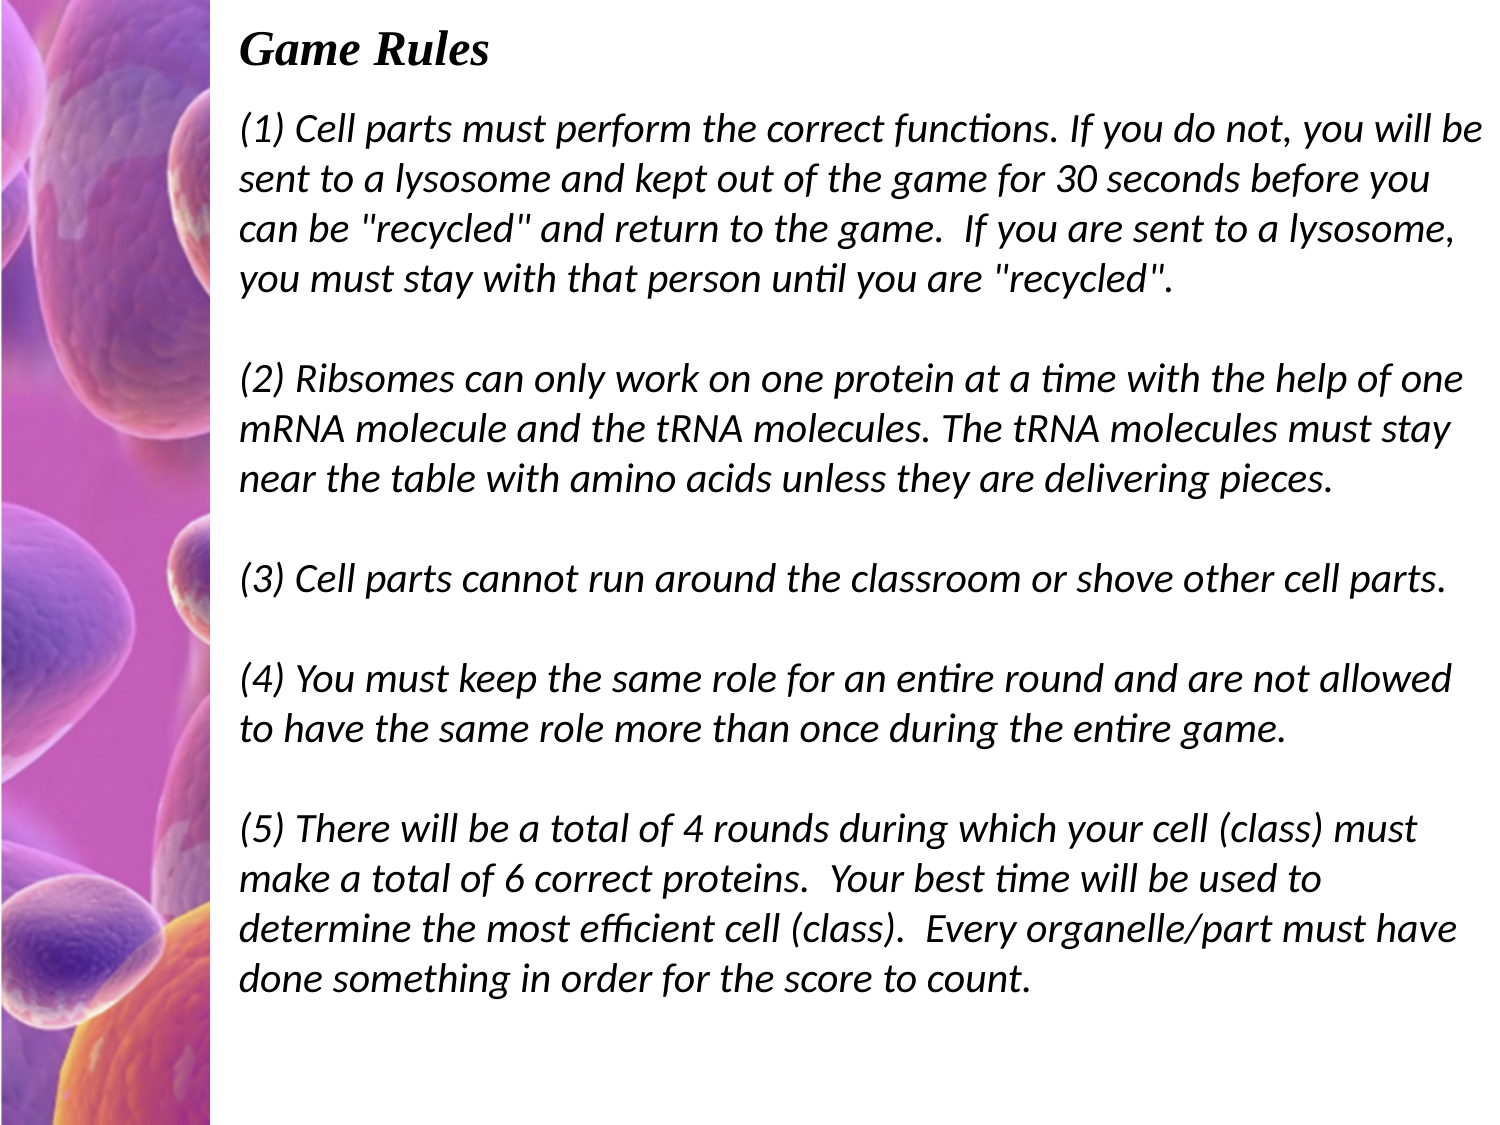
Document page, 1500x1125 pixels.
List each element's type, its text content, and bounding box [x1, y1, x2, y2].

text_box Game Rules (1) Cell parts must perform the correct functions. If you do not, you will be sent to a lysosome and kept out of the game for 30 seconds before you can be "recycled" and return to the game. If you are sent to a lysosome, you must stay with that person until you are "recycled". (2) Ribsomes can only work on one protein at a time with the help of one mRNA molecule and the tRNA molecules. The tRNA molecules must stay near the table with amino acids unless they are delivering pieces. (3) Cell parts cannot run around the classroom or shove other cell parts. (4) You must keep the same role for an entire round and are not allowed to have the same role more than once during the entire game. (5) There will be a total of 4 rounds during which your cell (class) must make a total of 6 correct proteins. Your best time will be used to determine the most efficient cell (class). Every organelle/part must have done something in order for the score to count. [224, 8, 1500, 1009]
picture [0, 0, 668, 1125]
